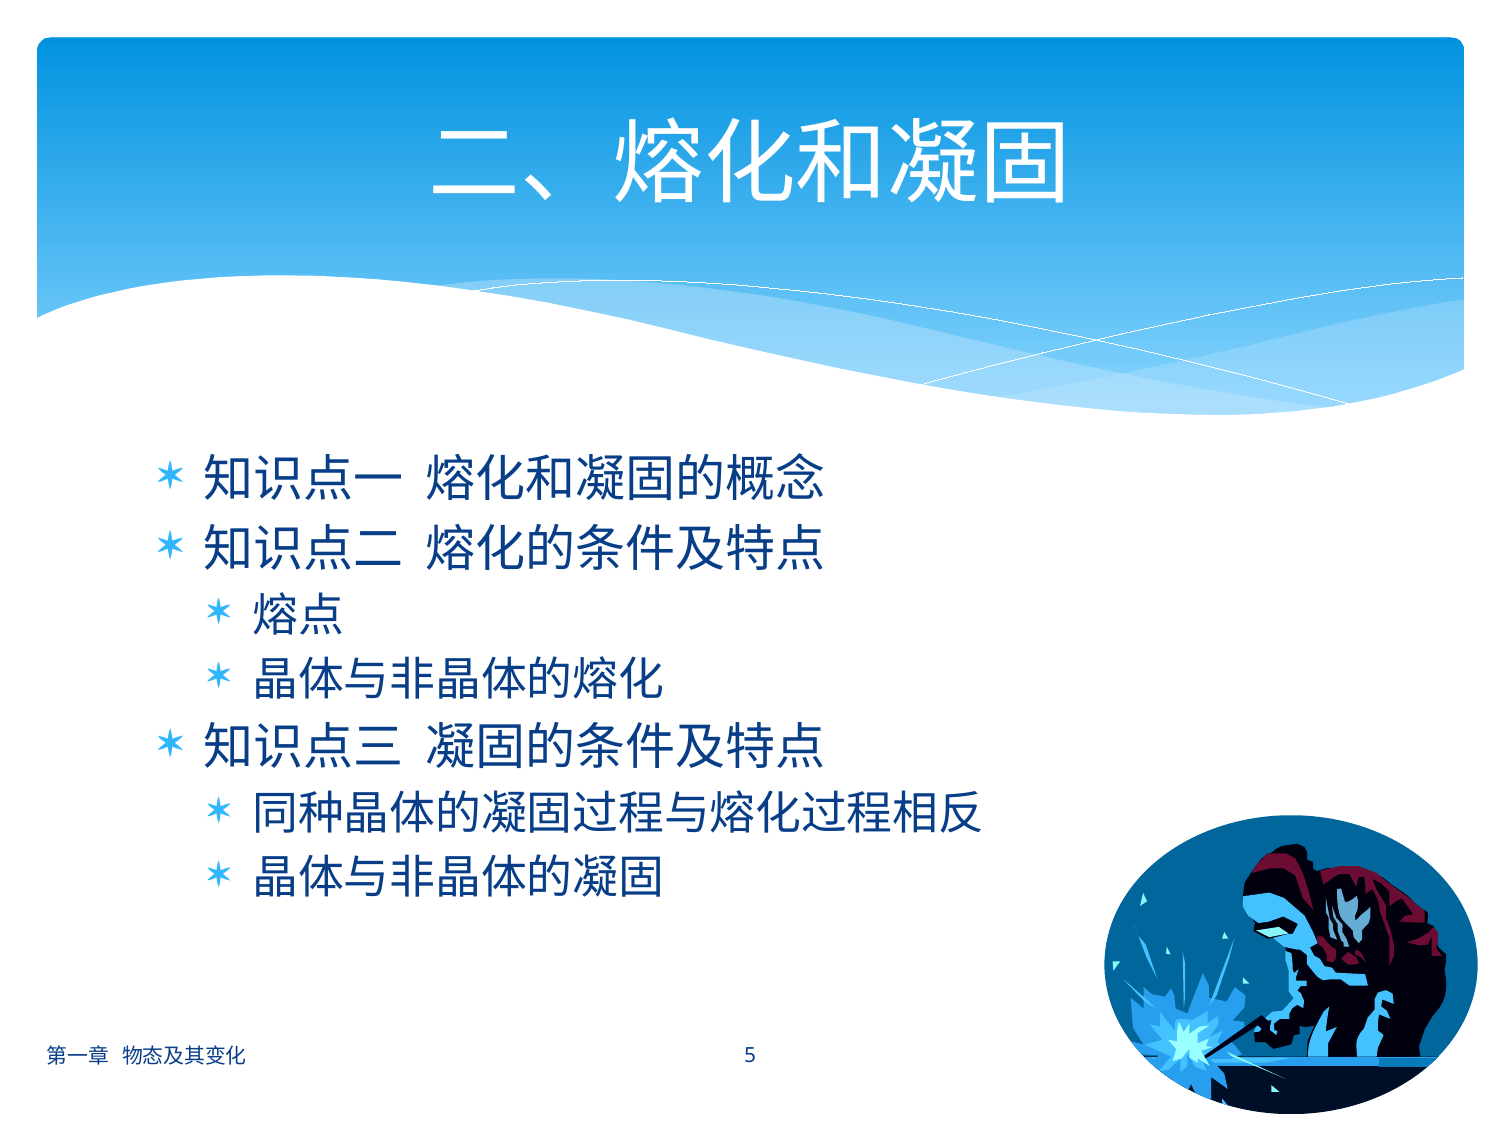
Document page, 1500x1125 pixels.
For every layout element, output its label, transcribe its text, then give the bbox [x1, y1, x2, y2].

slide_number 5 [654, 1025, 846, 1086]
list 知识点一 熔化和凝固的概念 知识点二 熔化的条件及特点 熔点 晶体与非晶体的熔化 知识点三 凝固的条件及特点 同种晶体的凝固过程与熔化过程相反 晶体与非晶体的凝固 [143, 438, 1359, 1005]
picture [1104, 814, 1478, 950]
picture [1142, 942, 1150, 961]
picture [1141, 896, 1146, 904]
footer 第一章 物态及其变化 [31, 1025, 653, 1086]
picture [1104, 845, 1478, 1115]
title 二、熔化和凝固 [75, 55, 1425, 261]
